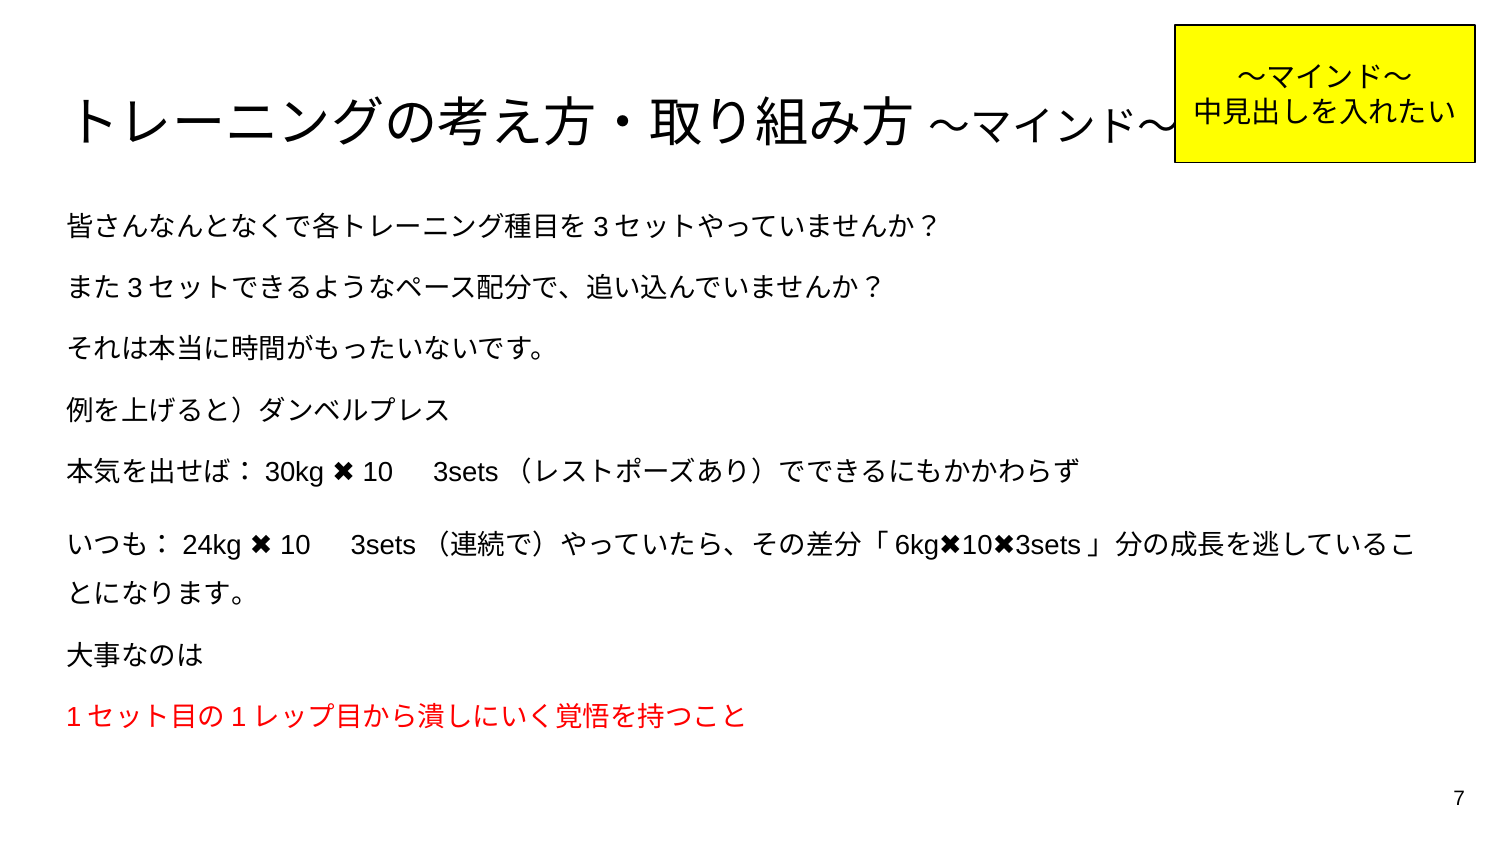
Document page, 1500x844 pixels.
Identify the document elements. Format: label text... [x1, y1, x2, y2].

title トレーニングの考え方・取り組み方 〜マインド〜 [51, 72, 1449, 167]
slide_number 7 [1389, 764, 1480, 830]
list 皆さんなんとなくで各トレーニング種目を3セットやっていませんか？ また3セットできるようなペース配分で、追い込んでいませんか？ それは本当に時間がもったいないです。 例を上げると）ダンベルプレス 本気を出せば：30kg ✖️ 10 3sets（レストポーズあり）でできるにもかかわらず いつも：24kg ✖️ 10 3sets（連続で）やっていたら、その差分「6kg✖️10✖️3sets」分の成長を逃していることになります。 大事なのは 1セット目の1レップ目から潰しにいく覚悟を持つこと [51, 189, 1449, 750]
text_box 〜マインド〜 中見出しを入れたい [1174, 24, 1475, 163]
